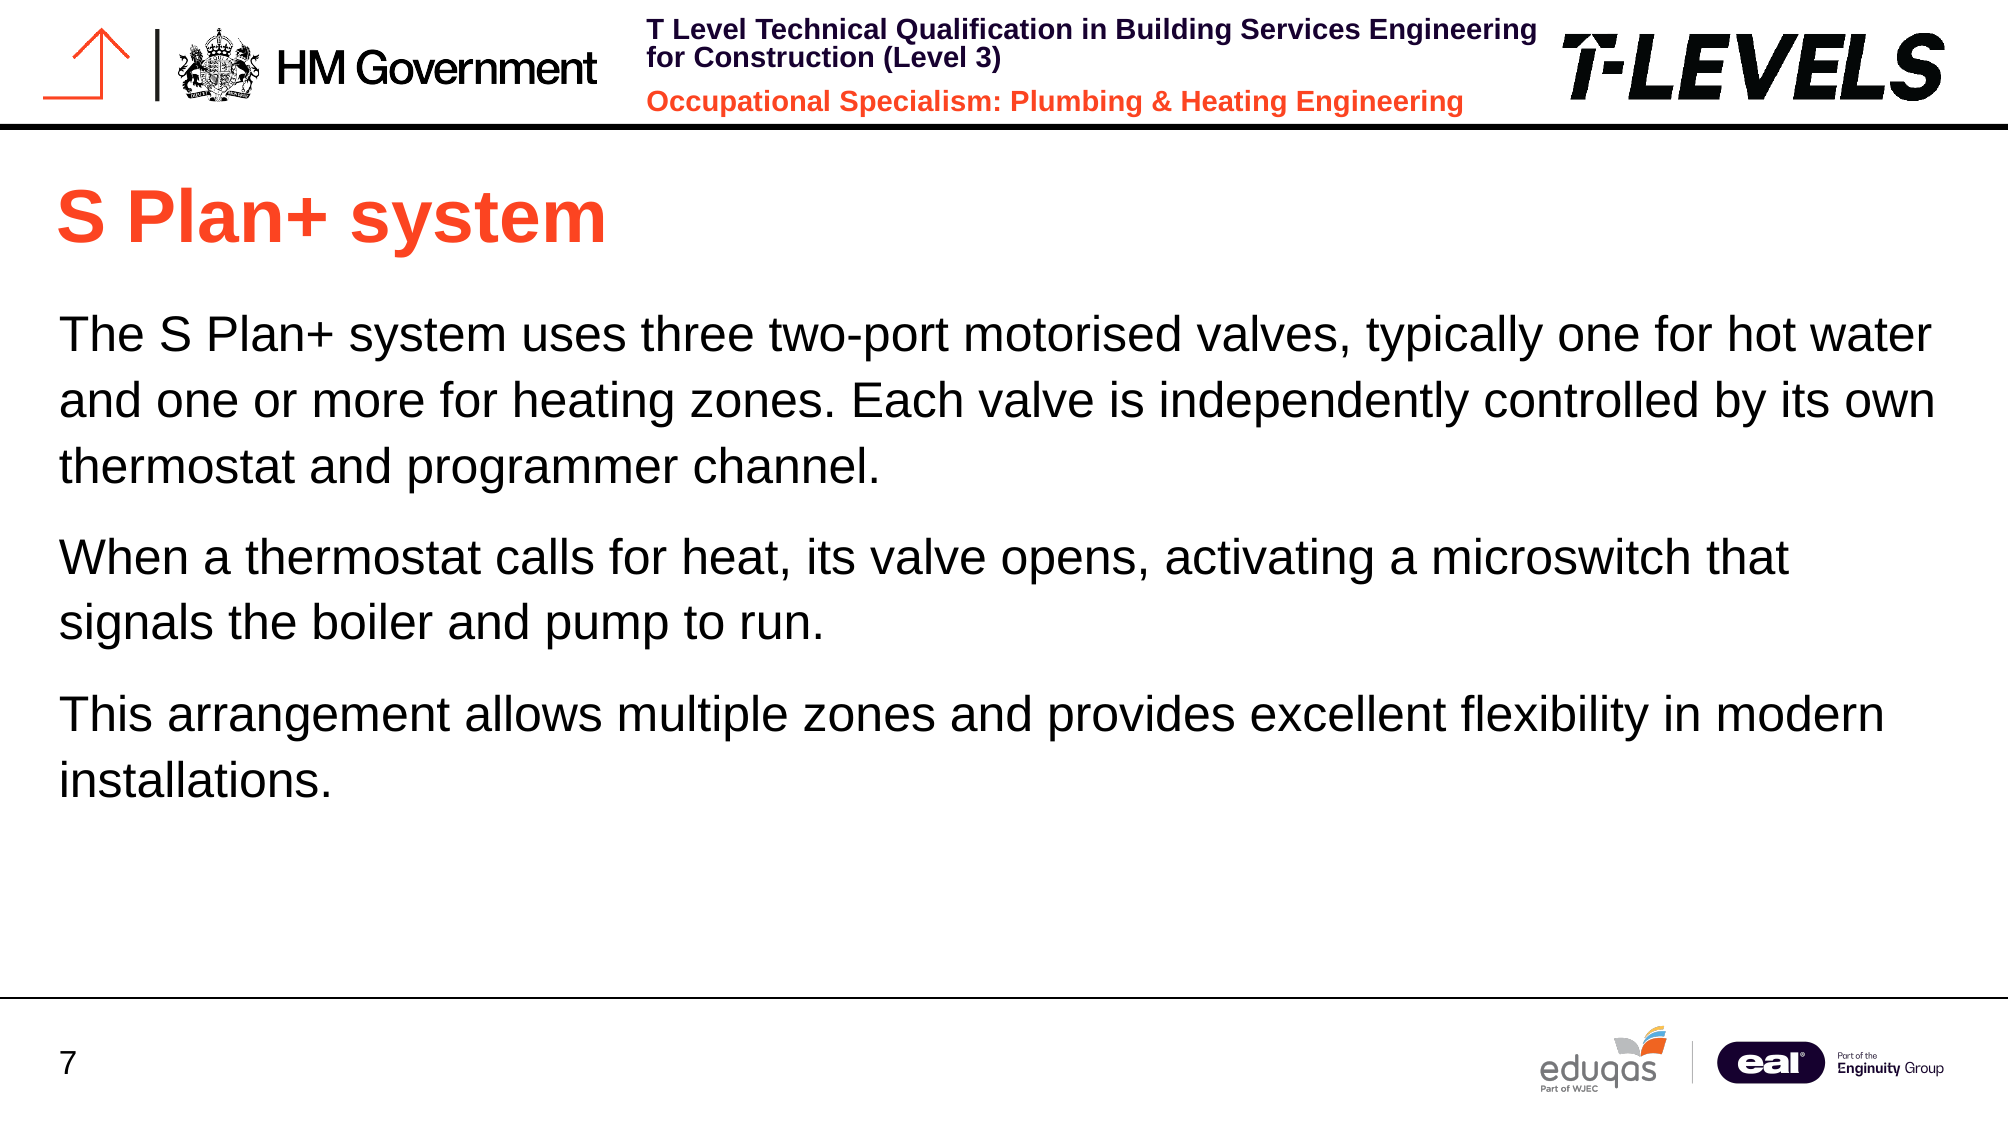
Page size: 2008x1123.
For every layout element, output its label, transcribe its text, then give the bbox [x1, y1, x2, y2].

list The S Plan+ system uses three two-port motorised valves, typically one for hot water and one or more for heating zones. Each valve is independently controlled by its own thermostat and programmer channel. When a thermostat calls for heat, its valve opens, activating a microswitch that signals the boiler and pump to run. This arrangement allows multiple zones and provides excellent flexibility in modern installations. [59, 295, 1949, 975]
picture [1543, 25, 1964, 108]
picture [155, 28, 597, 102]
title S Plan+ system [41, 111, 1949, 314]
picture [38, 27, 136, 100]
picture [1535, 1021, 1949, 1097]
